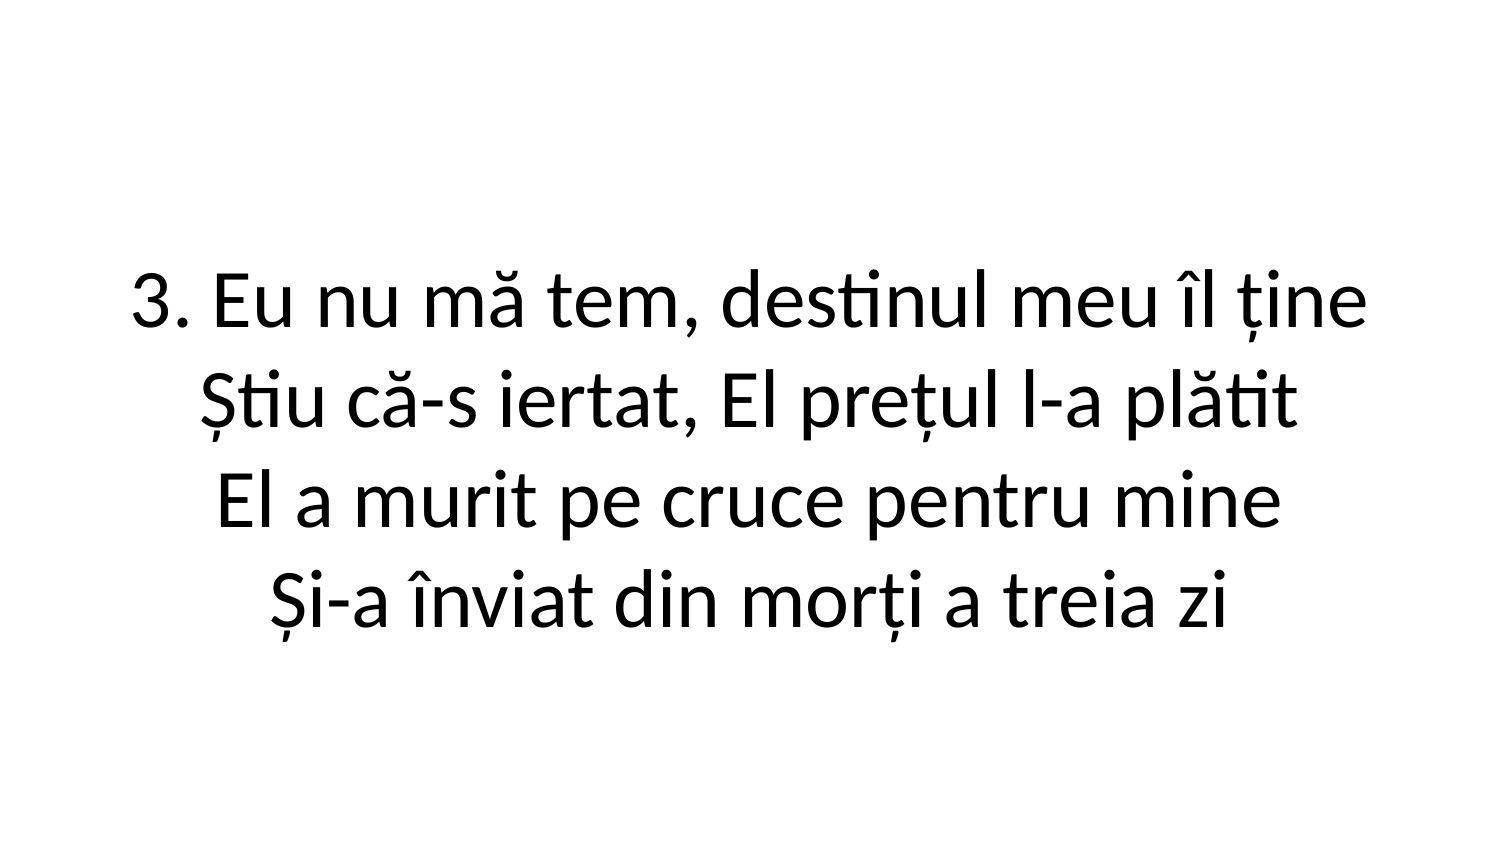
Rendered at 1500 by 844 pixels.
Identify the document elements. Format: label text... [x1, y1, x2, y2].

text_box 3. Eu nu mă tem, destinul meu îl ține Știu că-s iertat, El prețul l-a plătit El a murit pe cruce pentru mine Și-a înviat din morți a treia zi [115, 192, 1385, 652]
